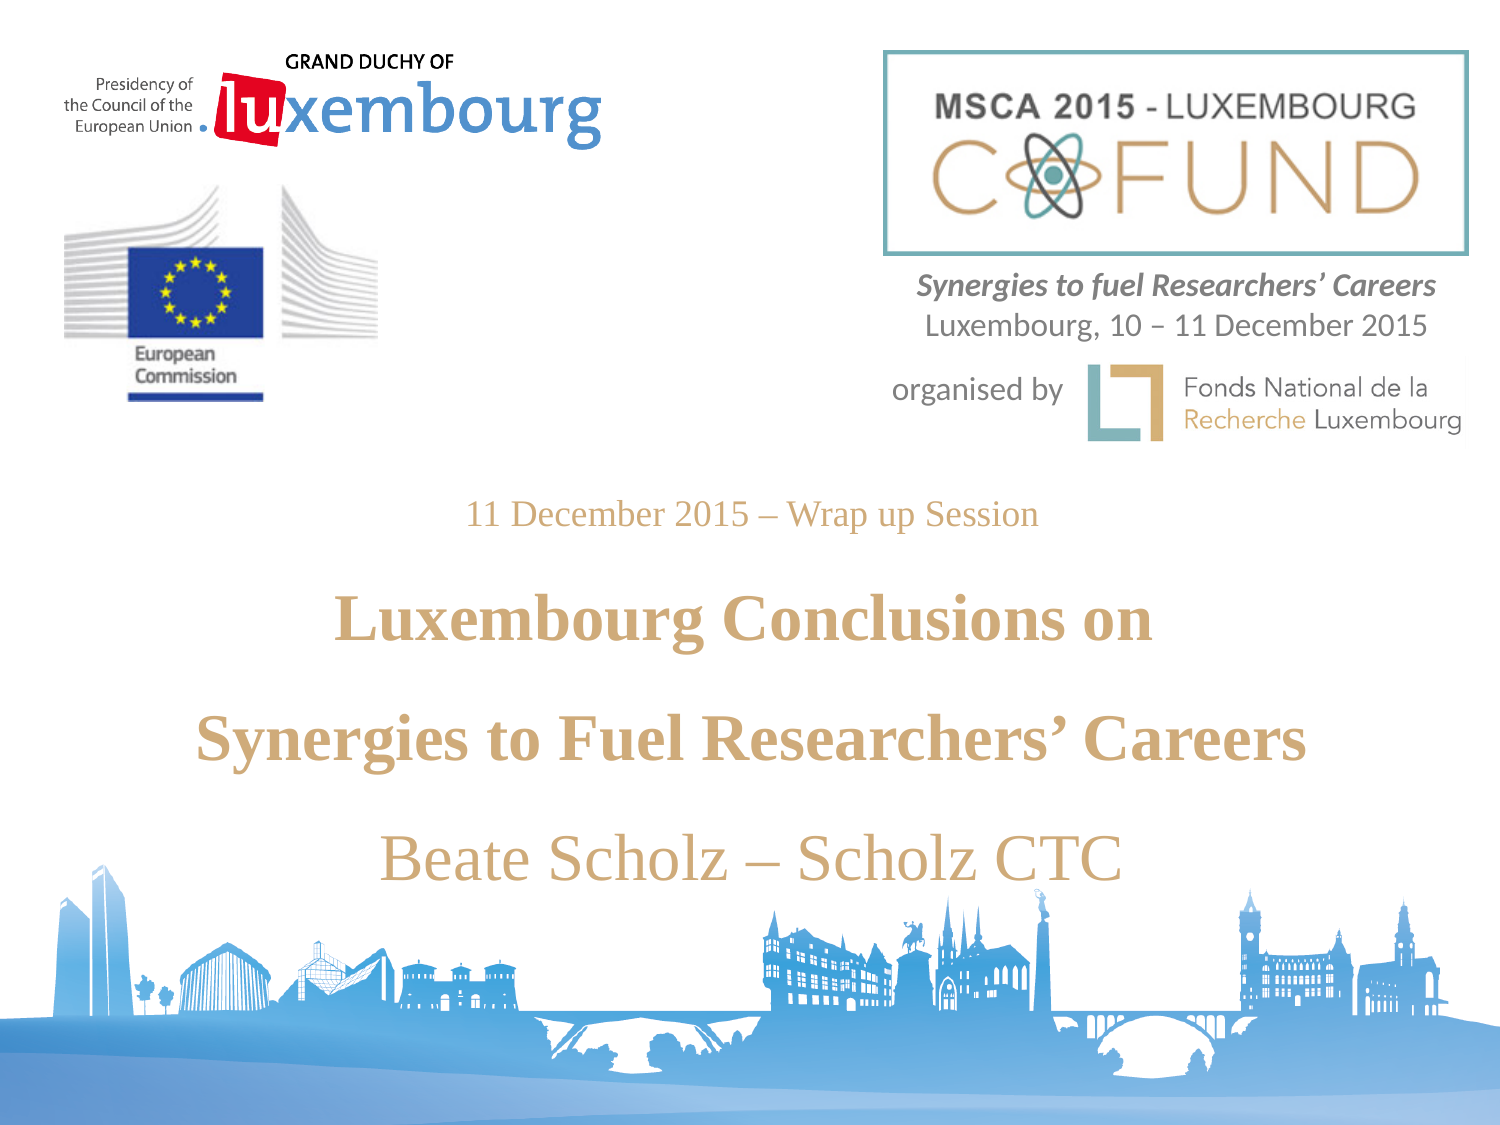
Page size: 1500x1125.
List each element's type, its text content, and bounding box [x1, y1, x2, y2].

picture [64, 184, 378, 403]
picture [64, 54, 601, 150]
picture [0, 860, 1500, 1125]
title 11 December 2015 – Wrap up Session Luxembourg Conclusions on Synergies to Fuel Researchers’ Careers Beate Scholz – Scholz CTC [17, 455, 1488, 906]
picture [1078, 356, 1497, 449]
picture [882, 50, 1469, 256]
text_box Synergies to fuel Researchers’ Careers Luxembourg, 10 – 11 December 2015 organised by [852, 255, 1500, 460]
